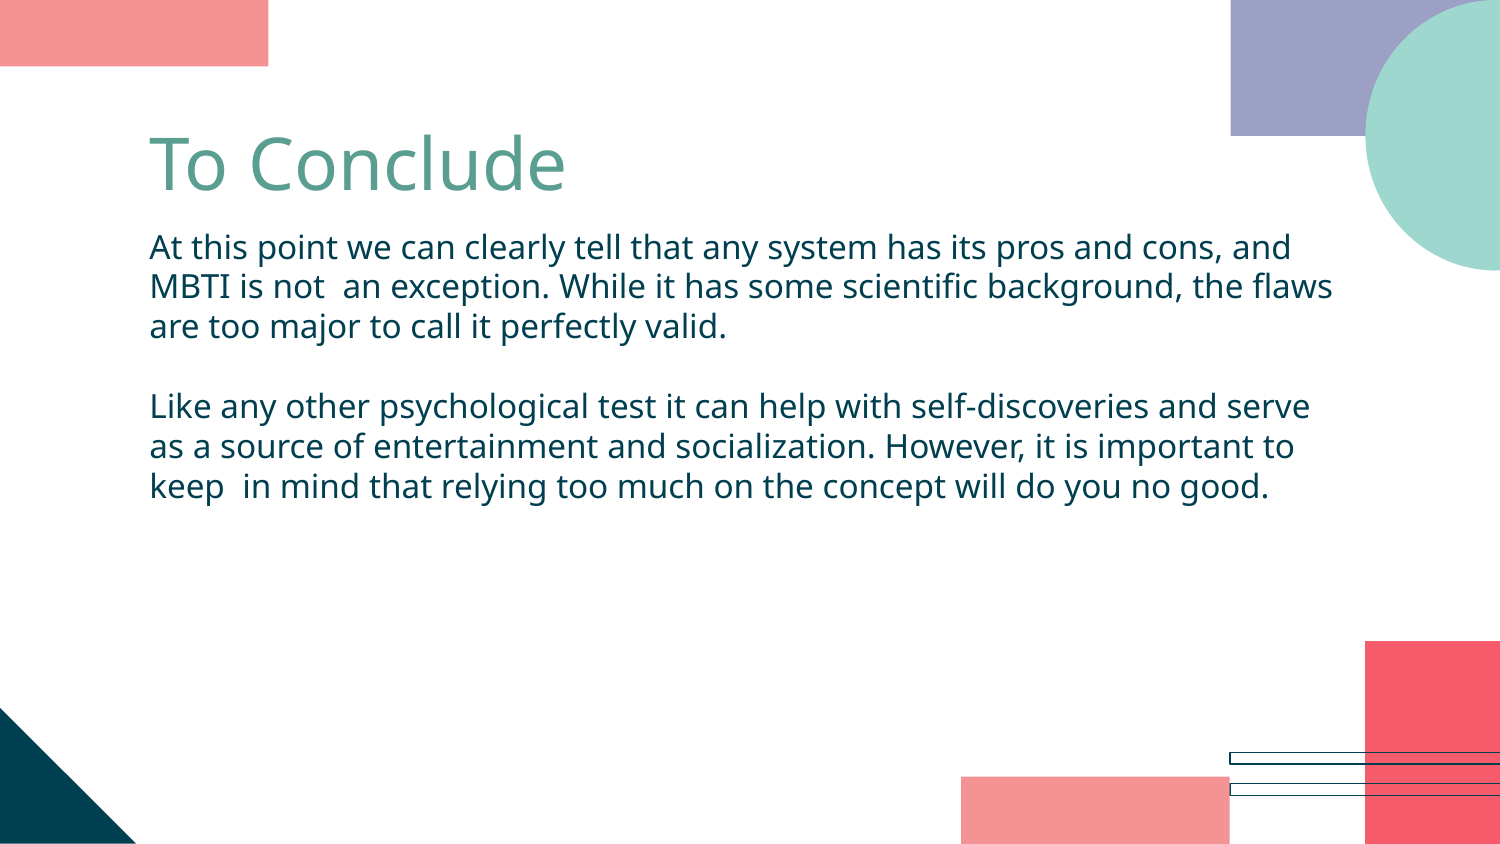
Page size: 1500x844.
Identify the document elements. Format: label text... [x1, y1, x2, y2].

list At this point we can clearly tell that any system has its pros and cons, and MBTI is not an exception. While it has some scientific background, the flaws are too major to call it perfectly valid. Like any other psychological test it can help with self-discoveries and serve as a source of entertainment and socialization. However, it is important to keep in mind that relying too much on the concept will do you no good. [134, 210, 1366, 754]
title To Conclude [134, 114, 1366, 209]
